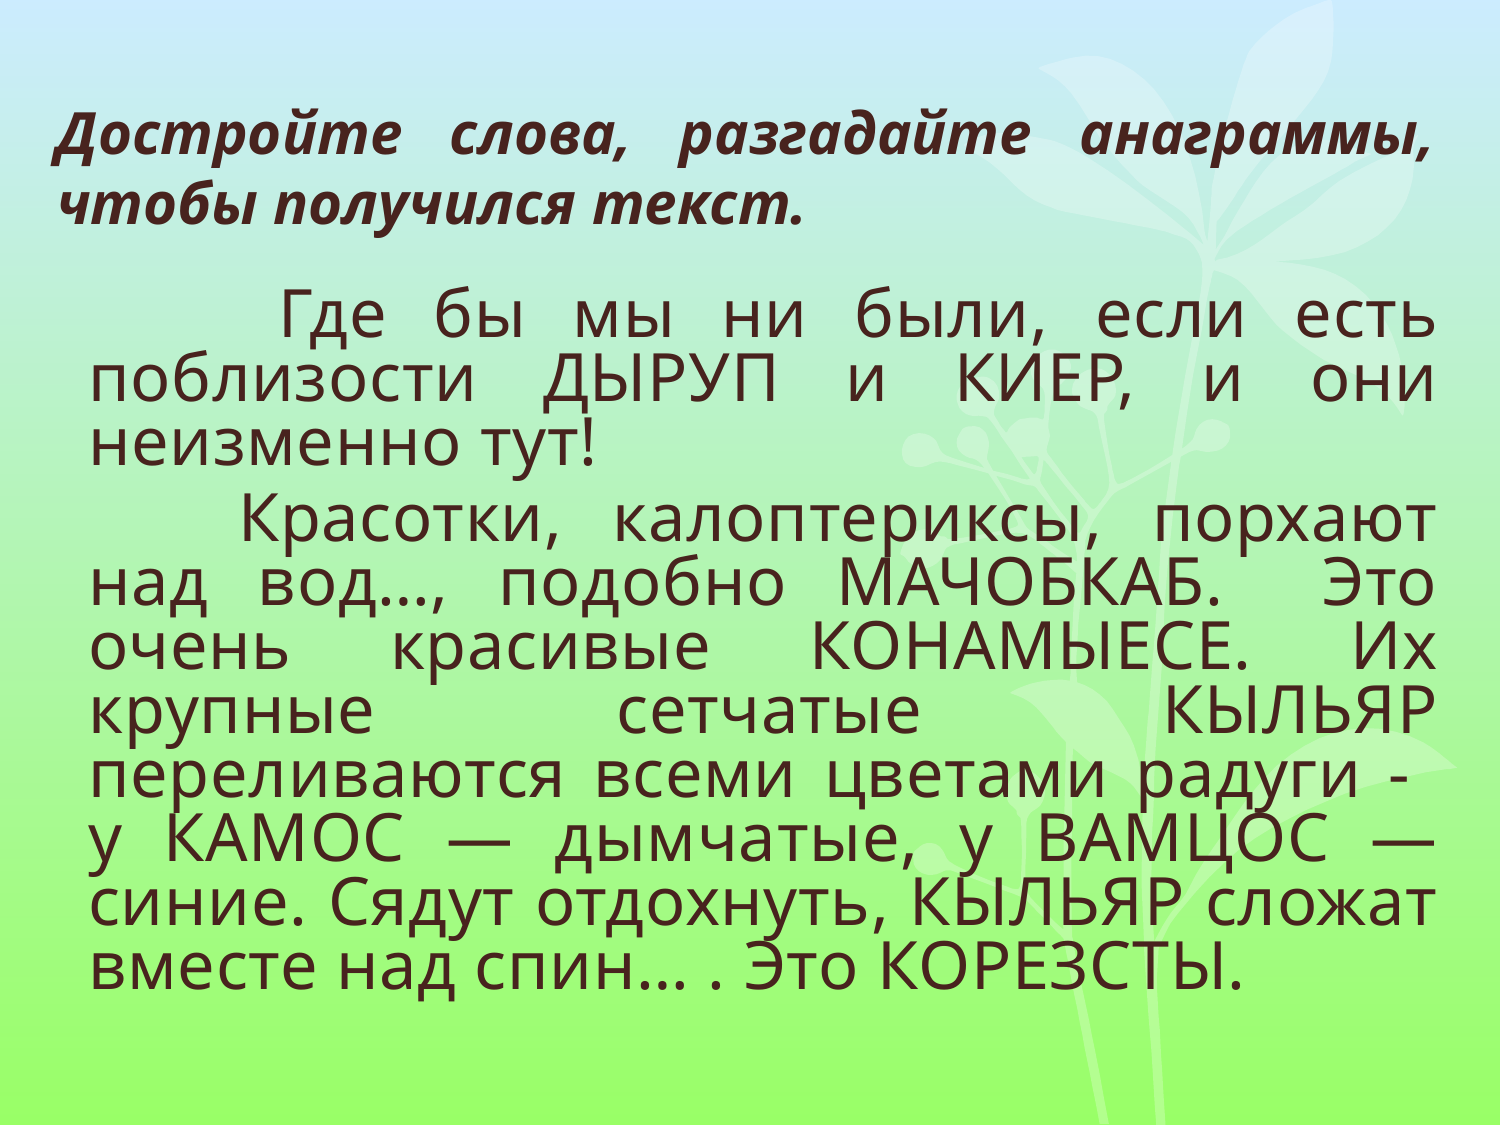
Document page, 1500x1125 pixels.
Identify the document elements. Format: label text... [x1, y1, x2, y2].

title Достройте слова, разгадайте анаграммы, чтобы получился текст. [40, 42, 1451, 244]
list Где бы мы ни были, если есть поблизости ДЫРУП и КИЕР, и они неизменно тут! Красотки, калоптериксы, порхают над вод…, подобно МАЧОБКАБ. Это очень красивые КОНАМЫЕСЕ. Их крупные сетчатые КЫЛЬЯР переливаются всеми цветами радуги - у КАМОС — дымчатые, у ВАМЦОС — синие. Сядут отдохнуть, КЫЛЬЯР сложат вместе над спин… . Это КОРЕЗСТЫ. [45, 278, 1455, 1022]
